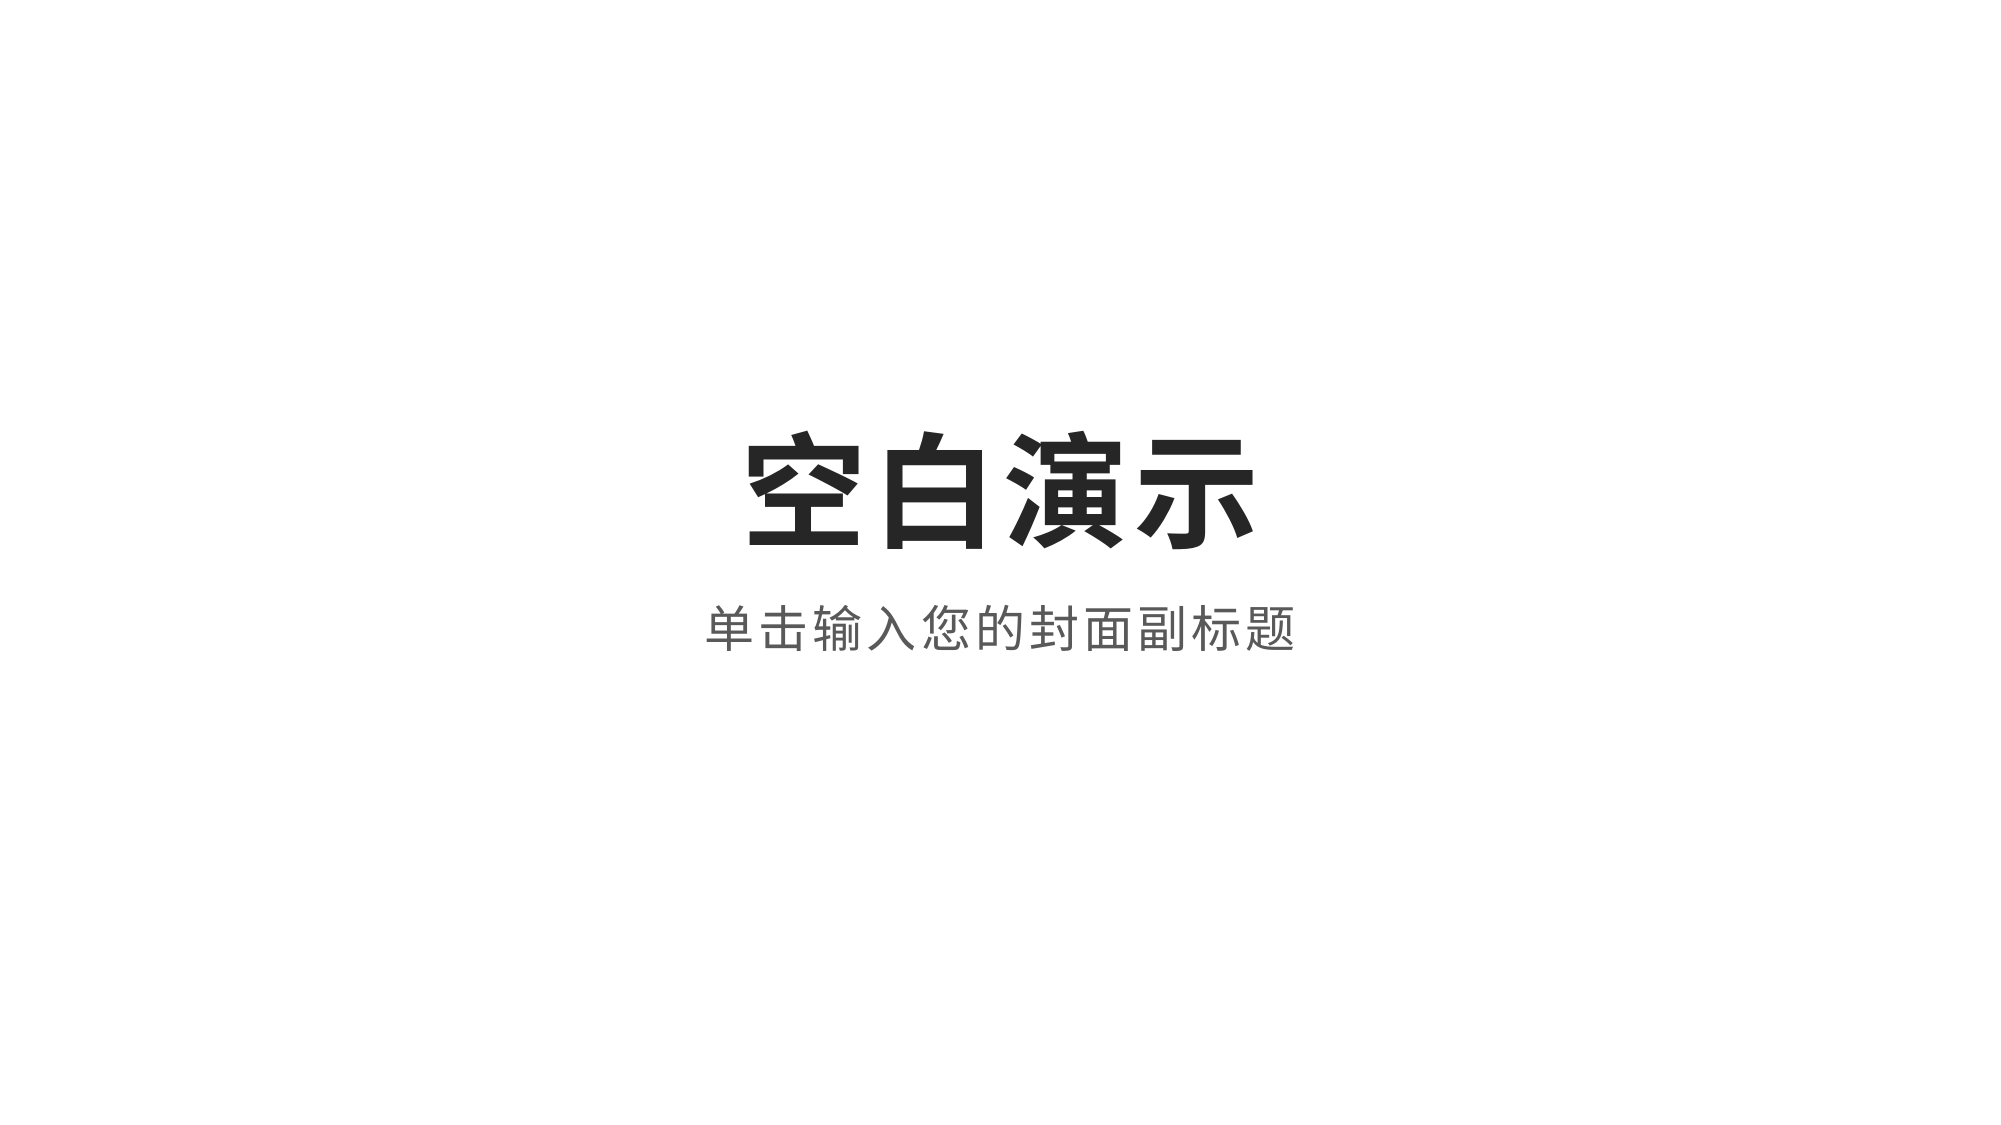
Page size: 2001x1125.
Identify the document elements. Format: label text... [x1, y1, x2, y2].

title 空白演示 [196, 149, 1805, 572]
subtitle 单击输入您的封面副标题 [196, 584, 1805, 826]
